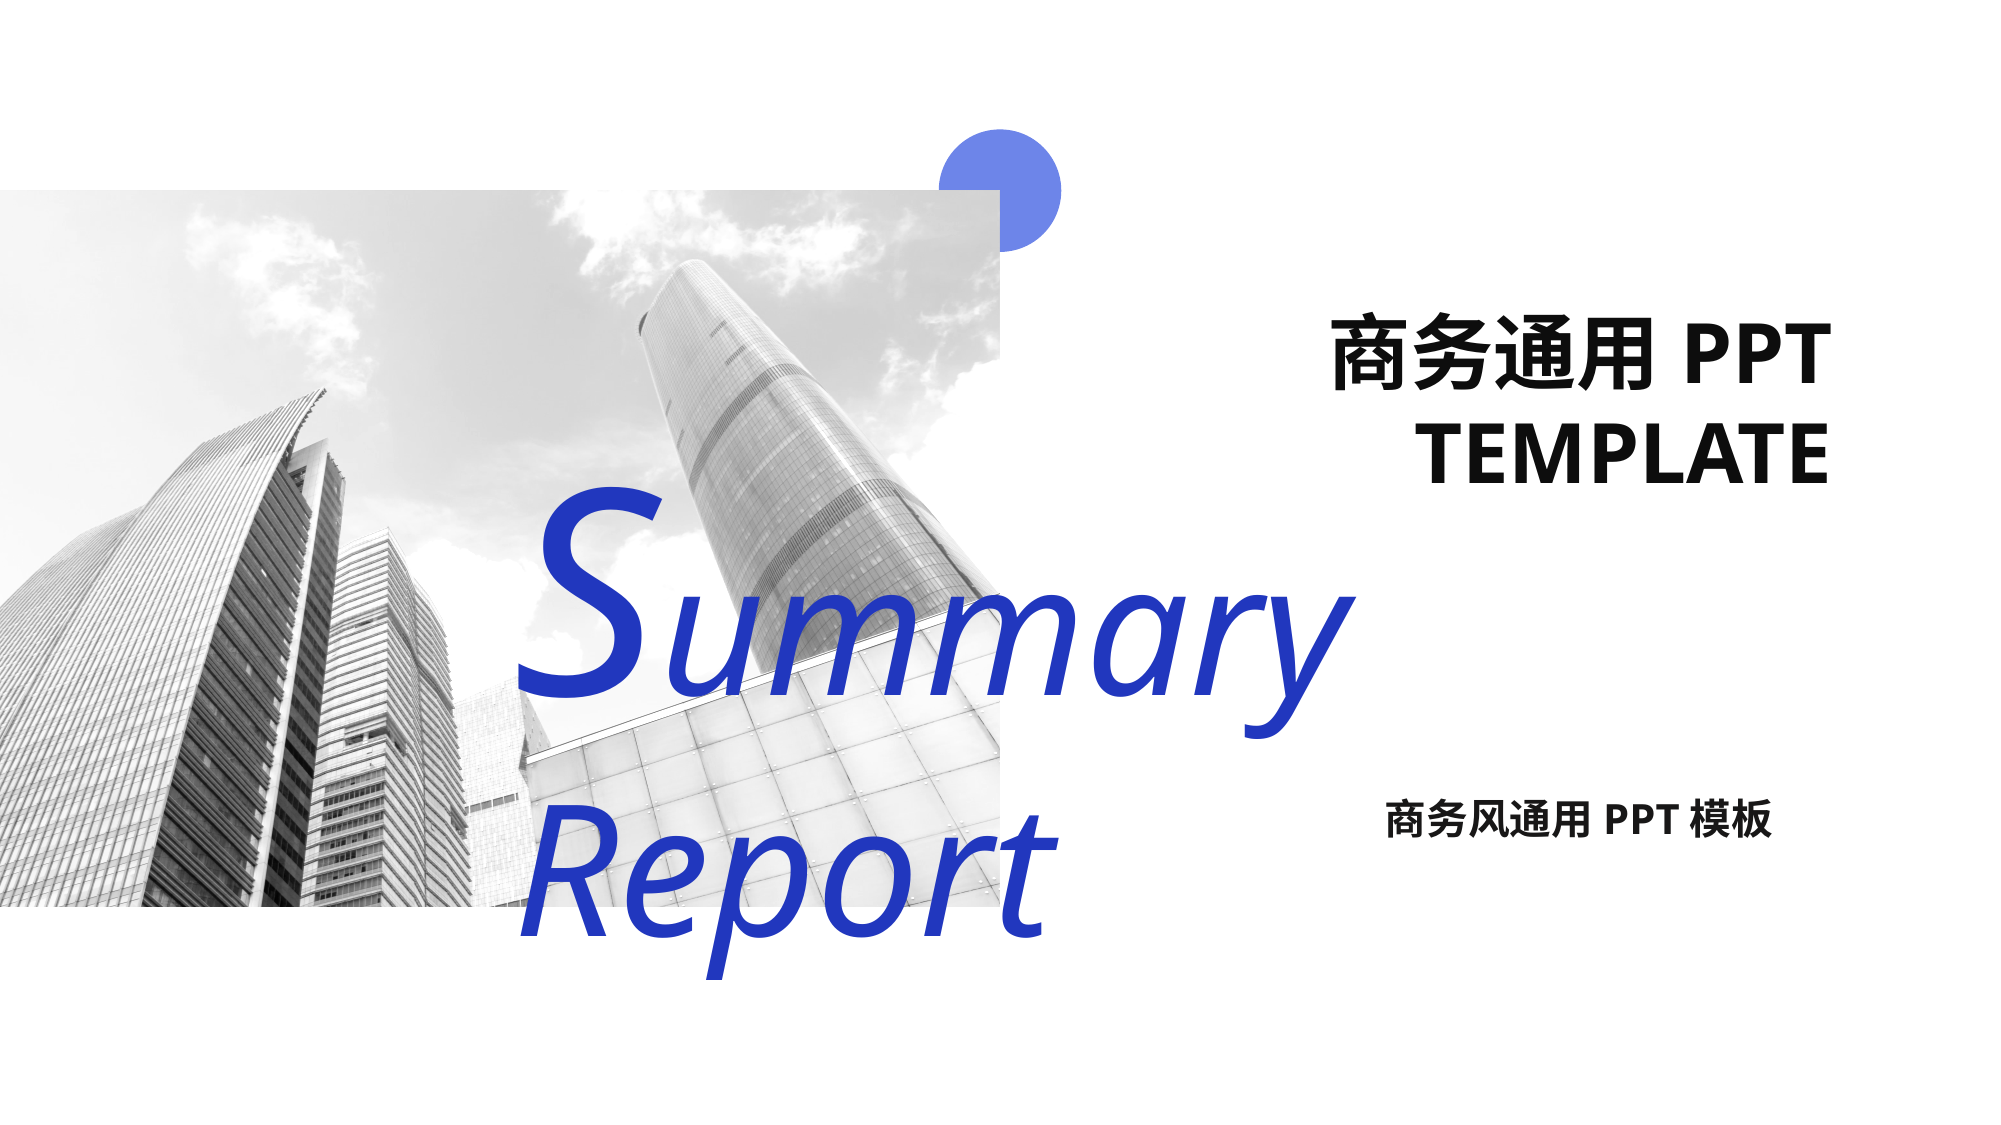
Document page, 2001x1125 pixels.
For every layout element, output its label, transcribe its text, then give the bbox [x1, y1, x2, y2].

text_box [937, 128, 1063, 253]
text_box 商务风通用PPT模板 [1384, 767, 1839, 843]
text_box Summary Report [499, 400, 1839, 981]
picture [0, 190, 1000, 908]
text_box 商务通用PPT TEMPLATE [1184, 293, 1848, 508]
